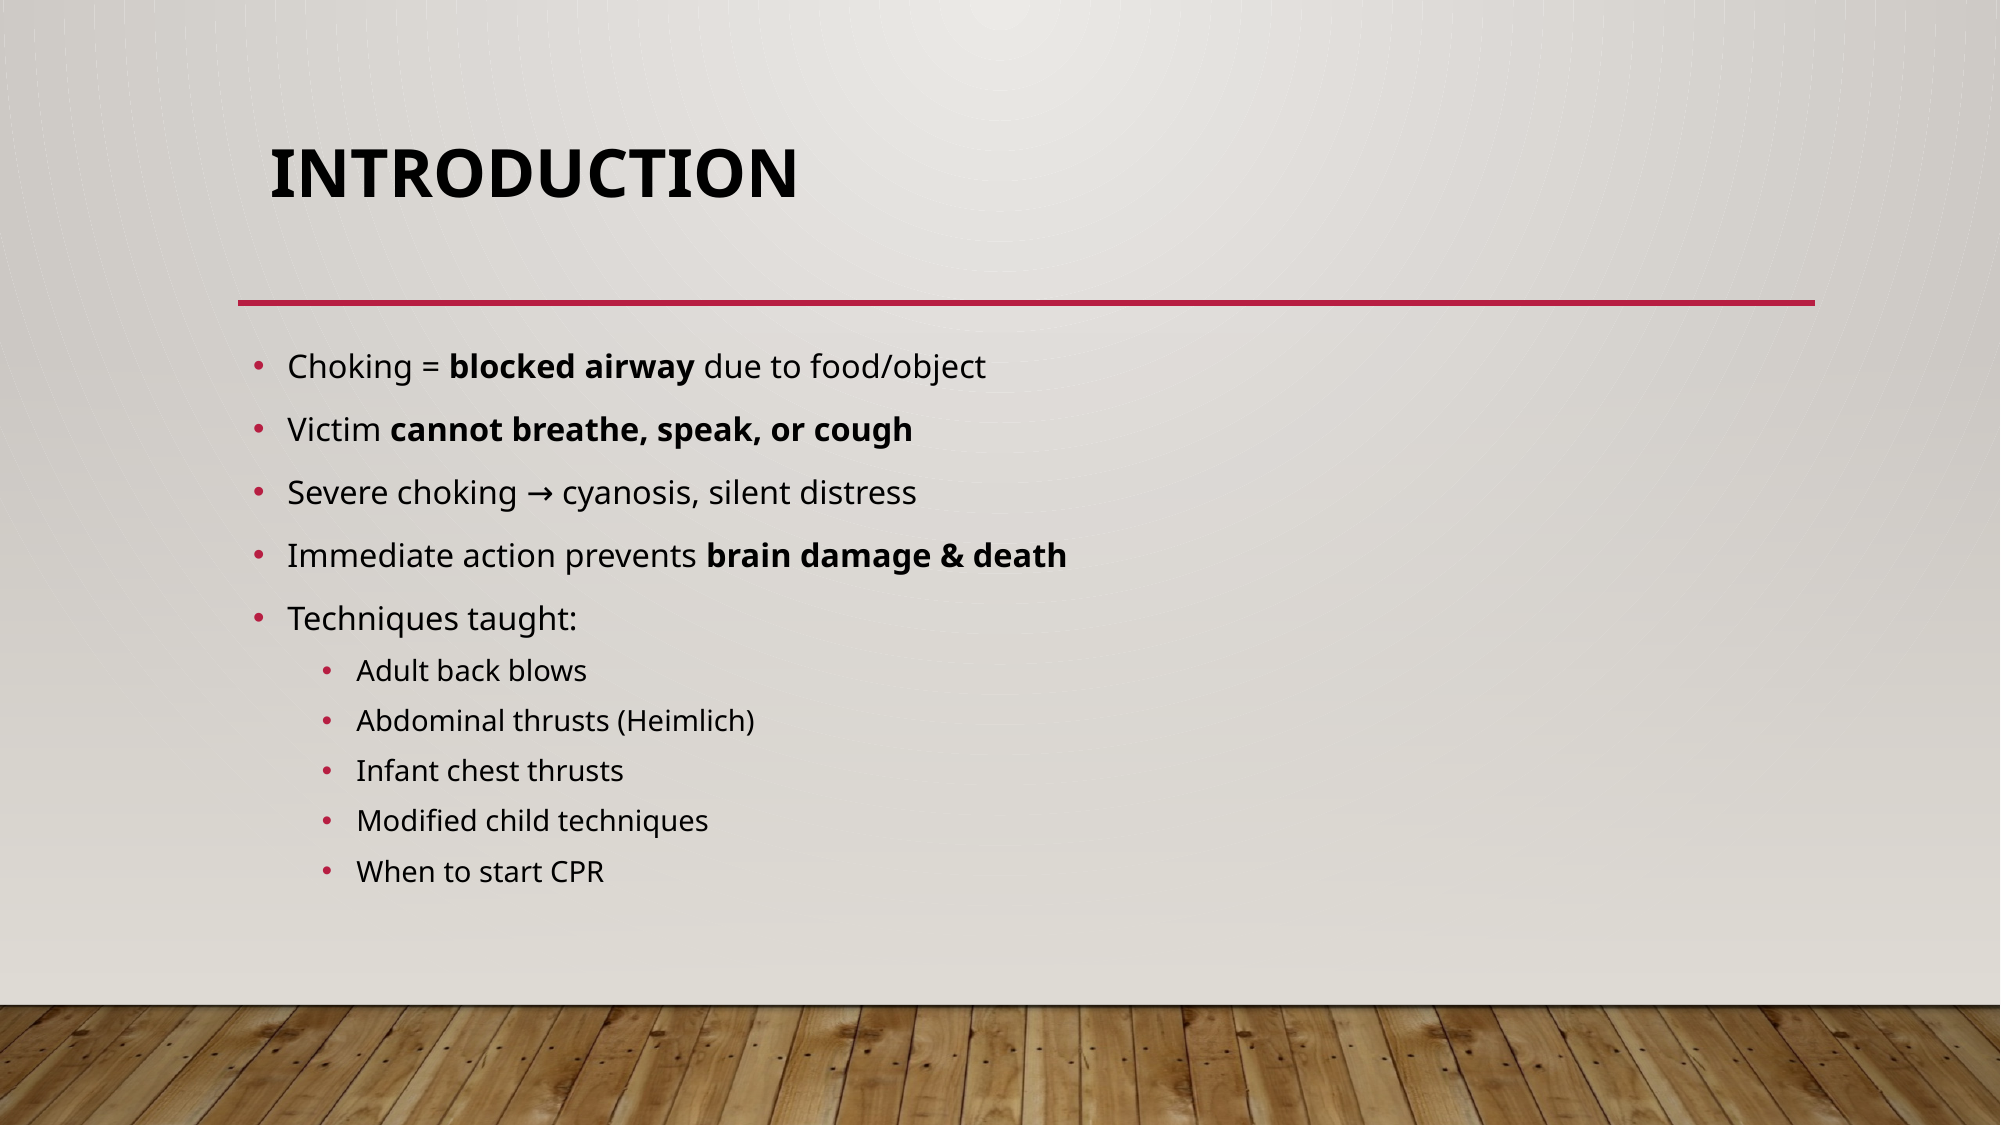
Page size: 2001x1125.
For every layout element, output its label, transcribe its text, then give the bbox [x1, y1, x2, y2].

picture [0, 1005, 2000, 1125]
title Introduction [238, 131, 1814, 305]
list Choking = blocked airway due to food/object Victim cannot breathe, speak, or cough Severe choking → cyanosis, silent distress Immediate action prevents brain damage & death Techniques taught: Adult back blows Abdominal thrusts (Heimlich) Infant chest thrusts Modified child techniques When to start CPR [238, 330, 1814, 897]
